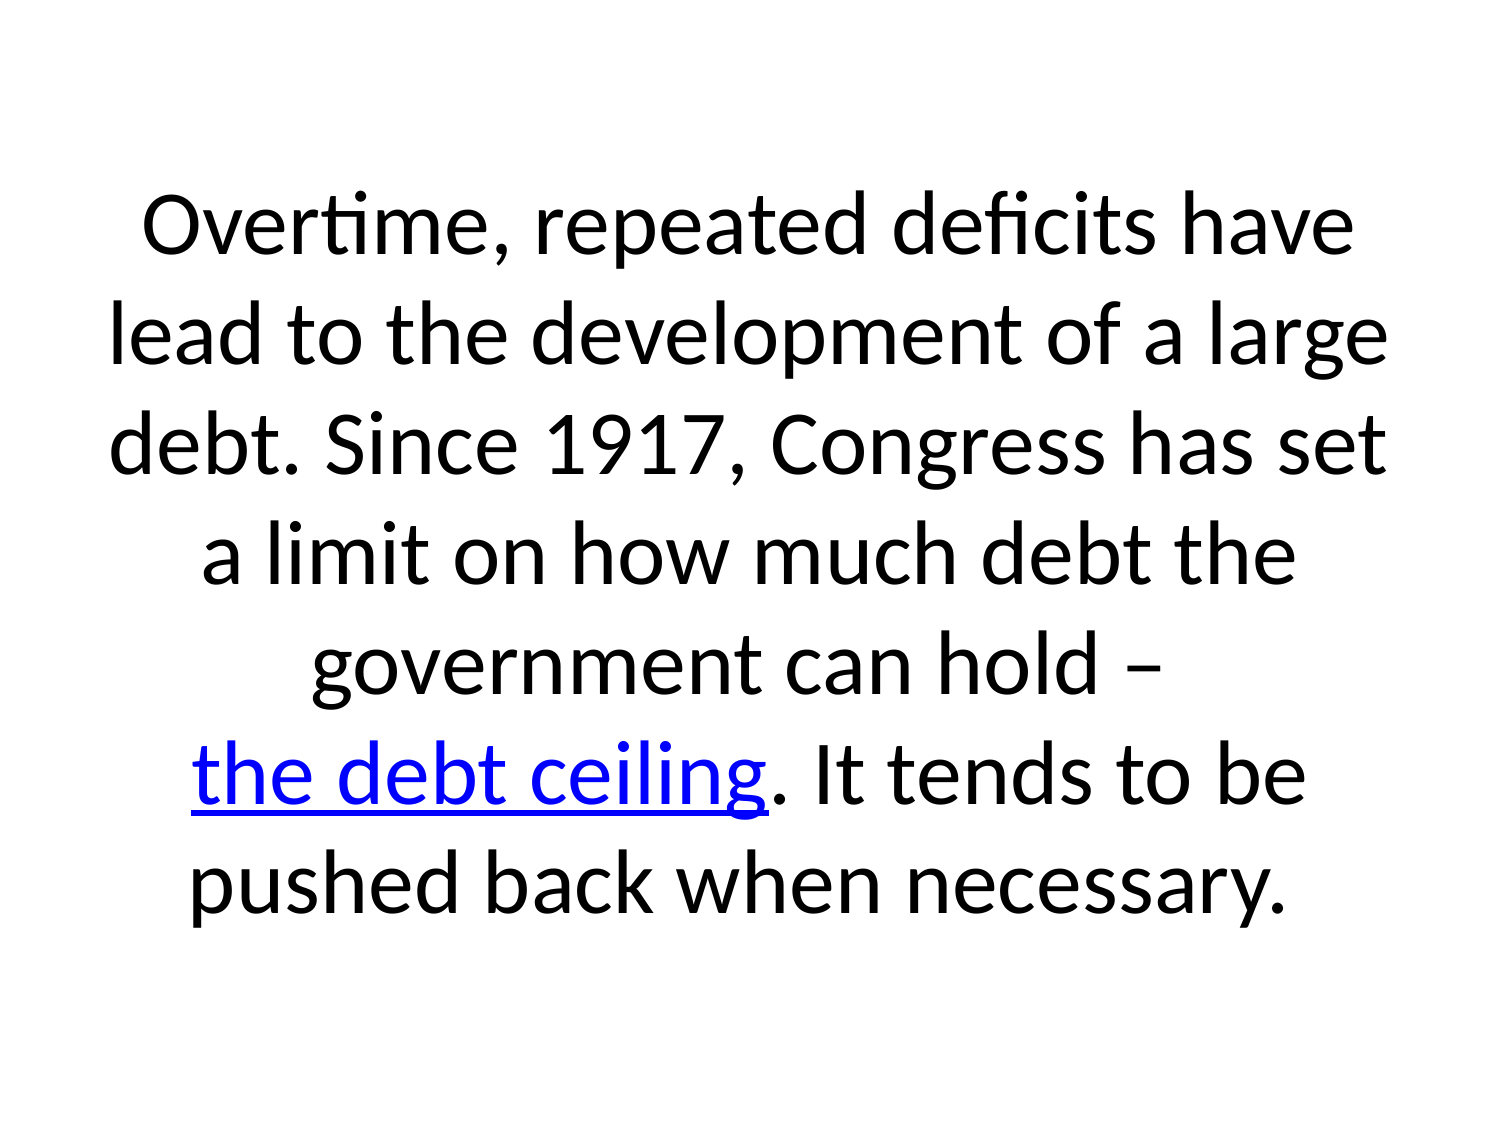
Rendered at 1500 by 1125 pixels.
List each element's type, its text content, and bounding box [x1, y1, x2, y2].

title Overtime, repeated deficits have lead to the development of a large debt. Since 1917, Congress has set a limit on how much debt the government can hold – the debt ceiling. It tends to be pushed back when necessary. [74, 44, 1426, 1051]
